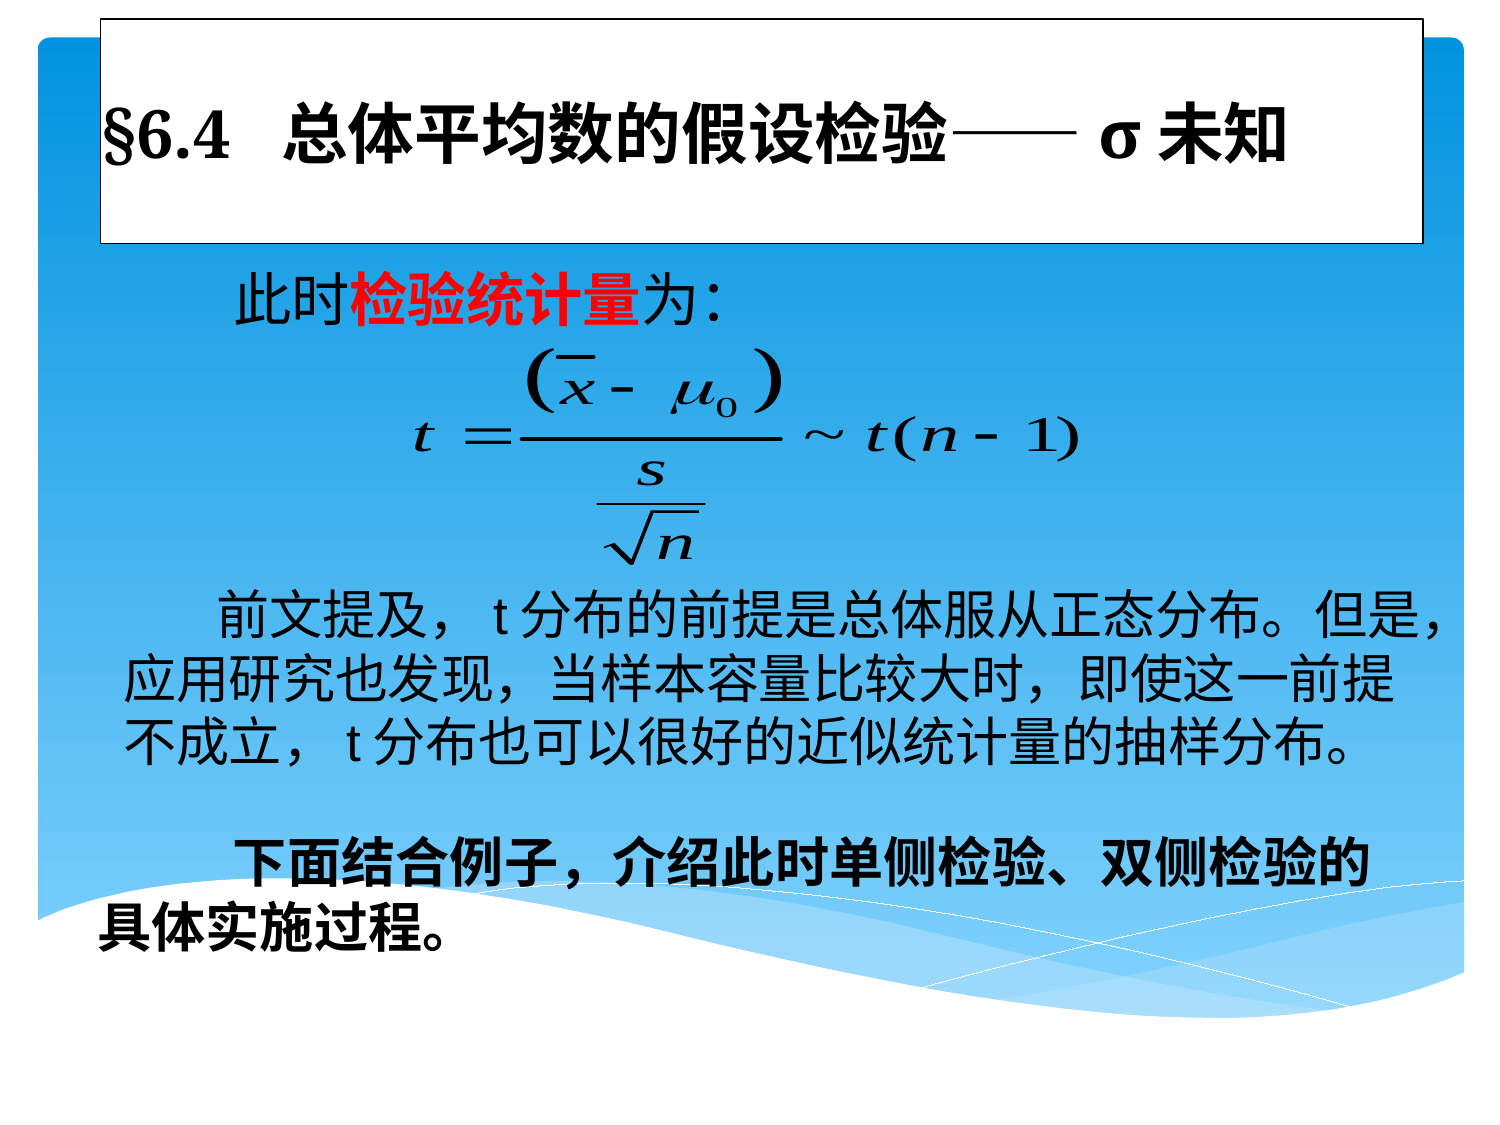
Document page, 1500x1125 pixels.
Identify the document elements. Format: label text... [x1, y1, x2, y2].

text_box 下面结合例子，介绍此时单侧检验、双侧检验的具体实施过程。 [82, 821, 1418, 966]
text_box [399, 340, 1101, 578]
text_box 此时检验统计量为： [218, 255, 1500, 341]
title §6.4 总体平均数的假设检验——σ未知 [100, 19, 1424, 244]
text_box 前文提及，t分布的前提是总体服从正态分布。但是，应用研究也发现，当样本容量比较大时，即使这一前提不成立，t分布也可以很好的近似统计量的抽样分布。 [108, 574, 1455, 823]
